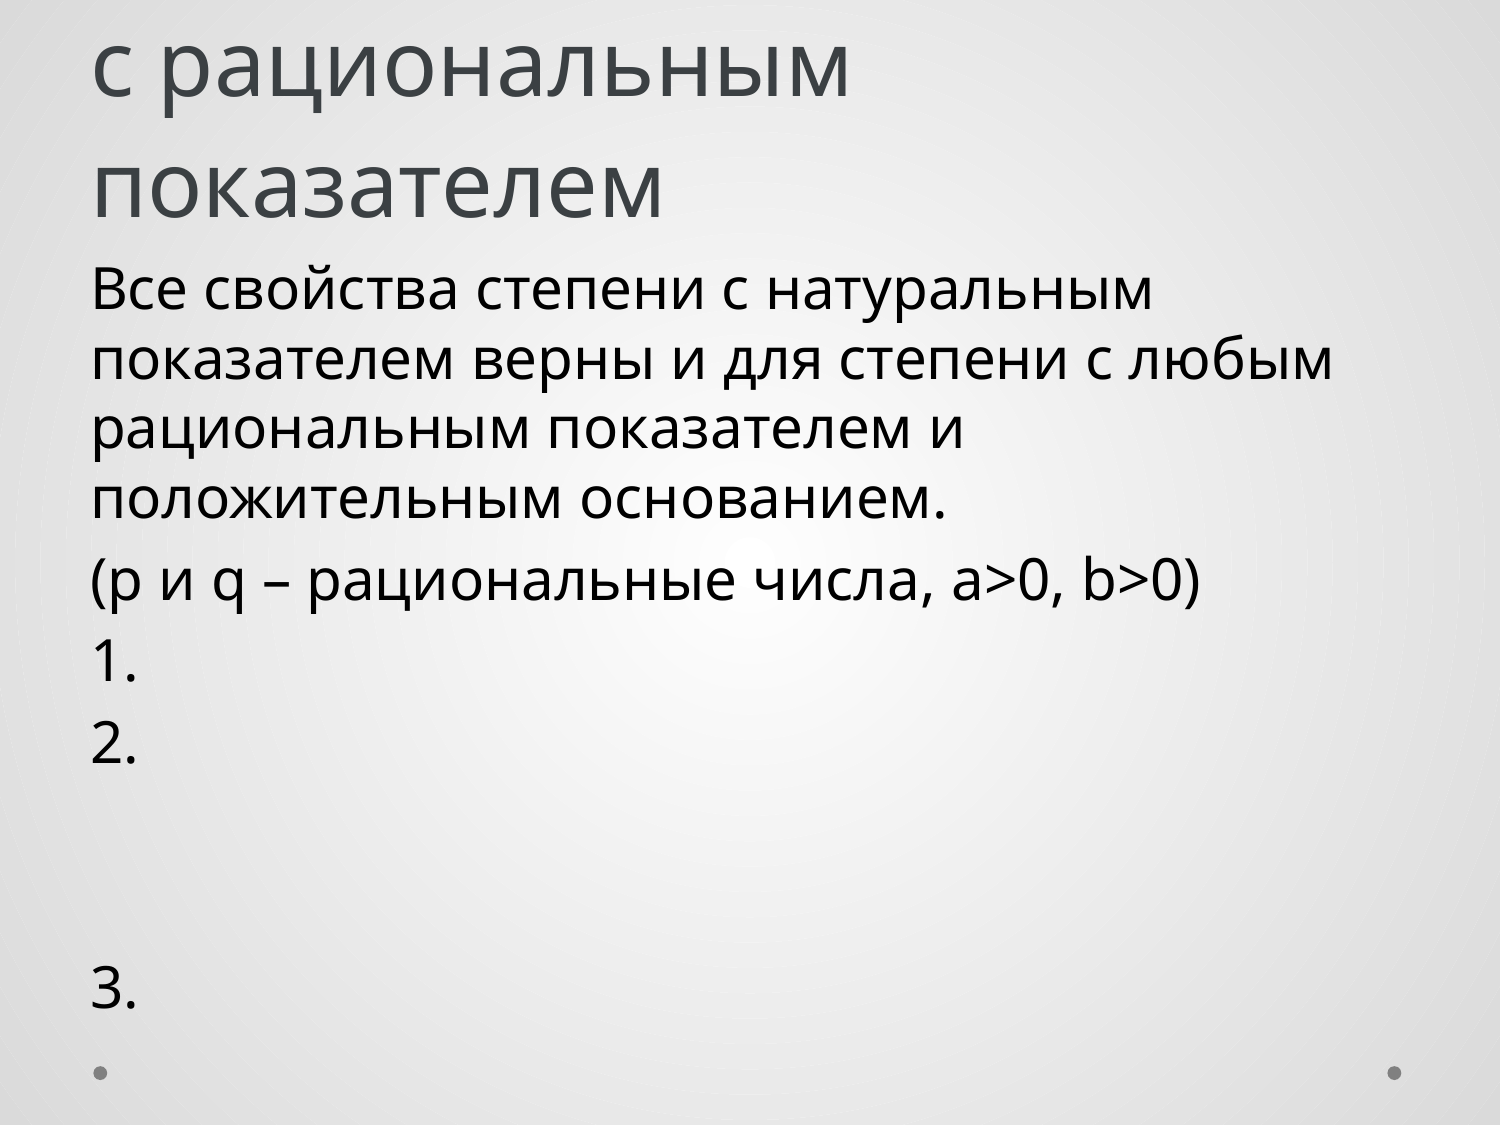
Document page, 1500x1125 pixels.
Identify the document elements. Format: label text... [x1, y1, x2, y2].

title Свойства степени с рациональным показателем [75, 19, 1436, 244]
